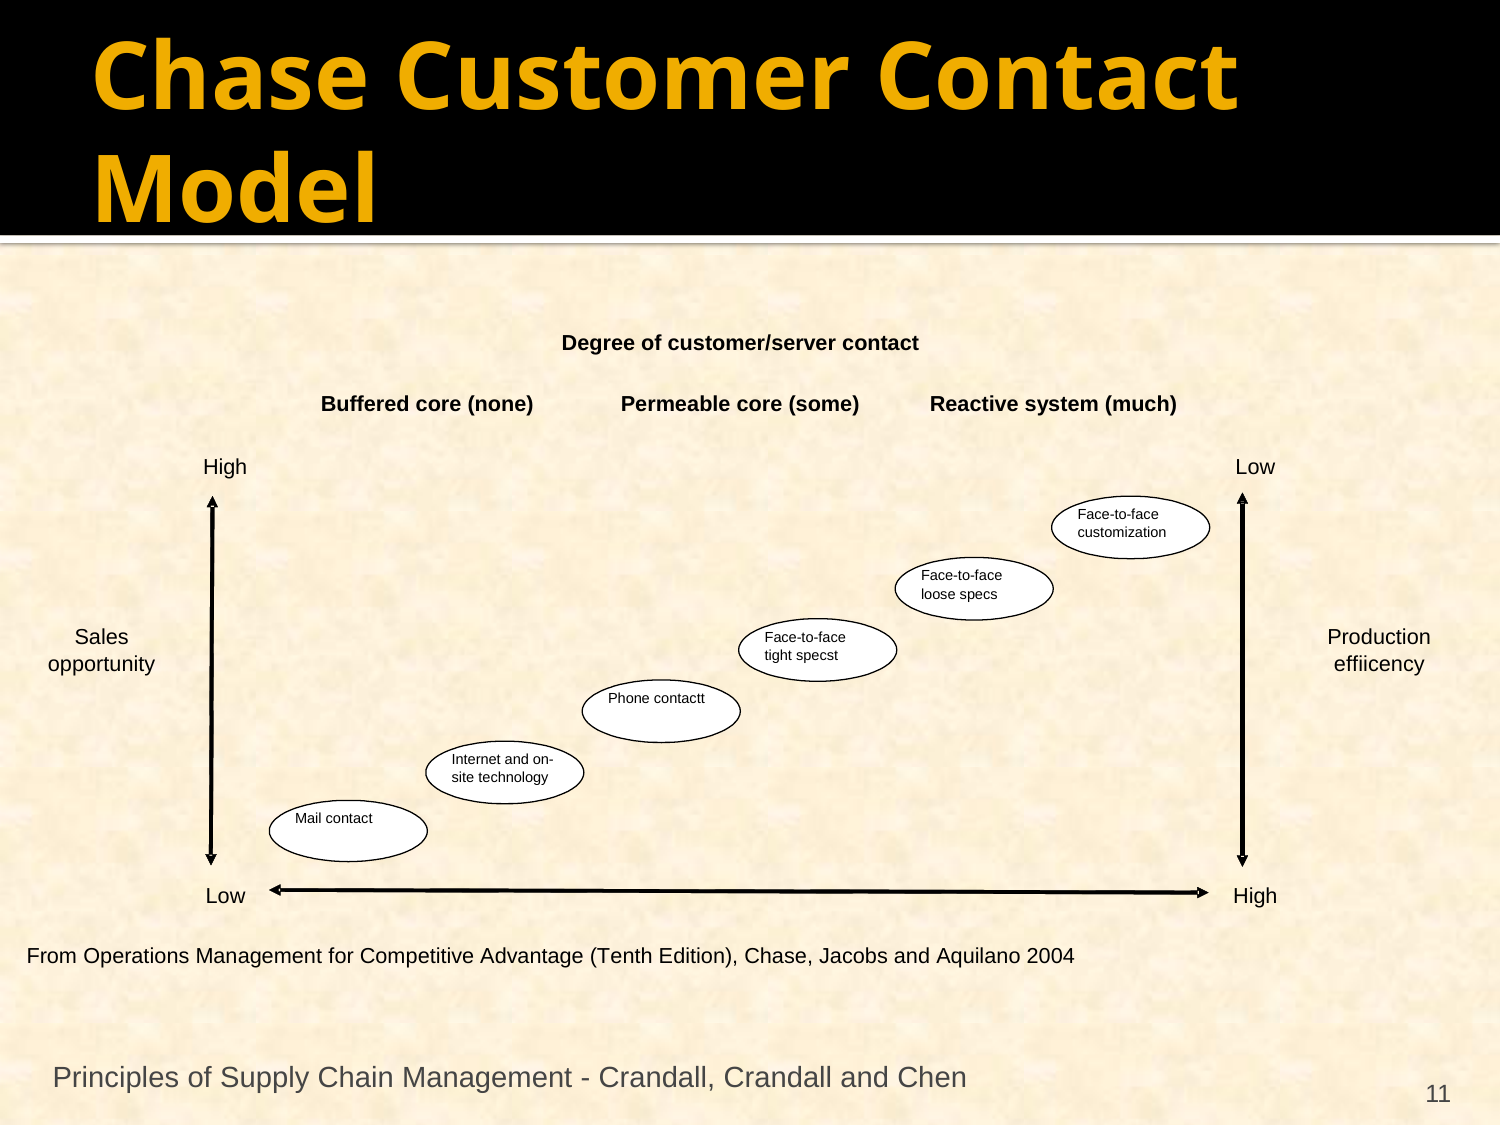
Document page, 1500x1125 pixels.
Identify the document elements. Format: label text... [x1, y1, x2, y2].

footer Principles of Supply Chain Management - Crandall, Crandall and Chen [37, 1050, 1063, 1100]
picture [0, 243, 1500, 1125]
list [21, 312, 1458, 989]
slide_number 11 [1345, 1062, 1467, 1108]
title Chase Customer Contact Model [75, 25, 1425, 231]
